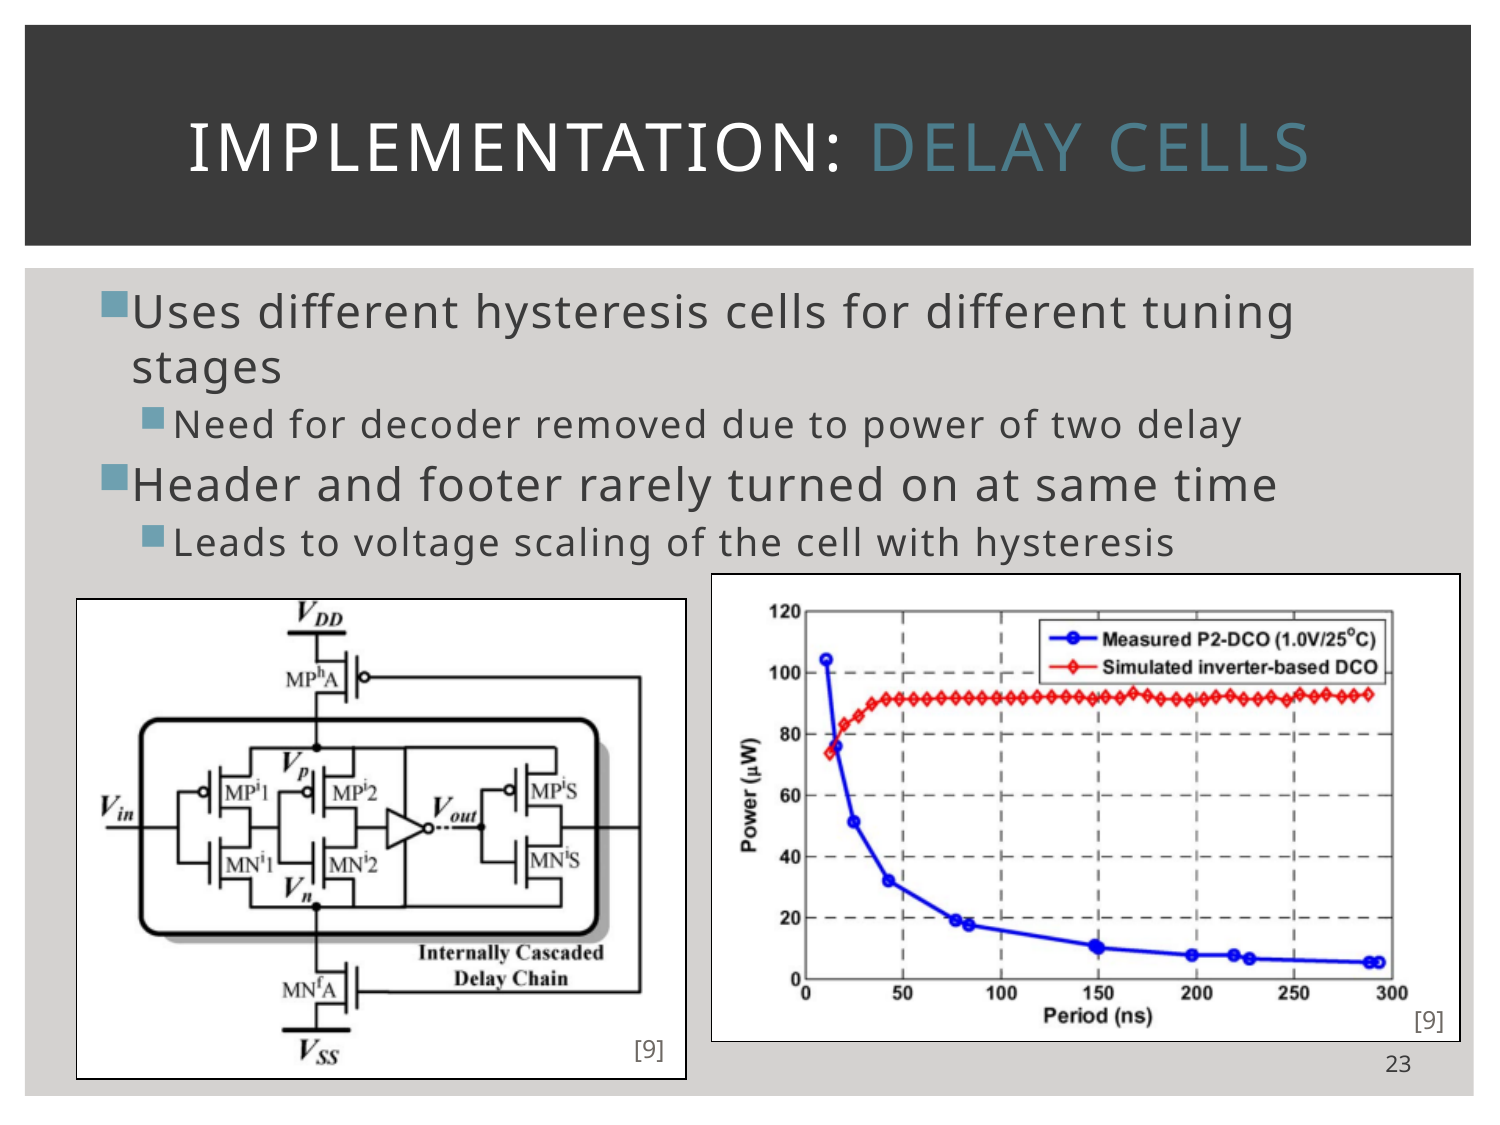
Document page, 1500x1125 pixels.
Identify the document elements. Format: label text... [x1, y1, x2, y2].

slide_number 23 [1349, 1048, 1448, 1089]
title Implementation: DELAY CELLS [62, 58, 1438, 232]
picture [712, 574, 1460, 1041]
list Uses different hysteresis cells for different tuning stages Need for decoder removed due to power of two delay Header and footer rarely turned on at same time Leads to voltage scaling of the cell with hysteresis [75, 275, 1438, 575]
picture [76, 599, 686, 1079]
